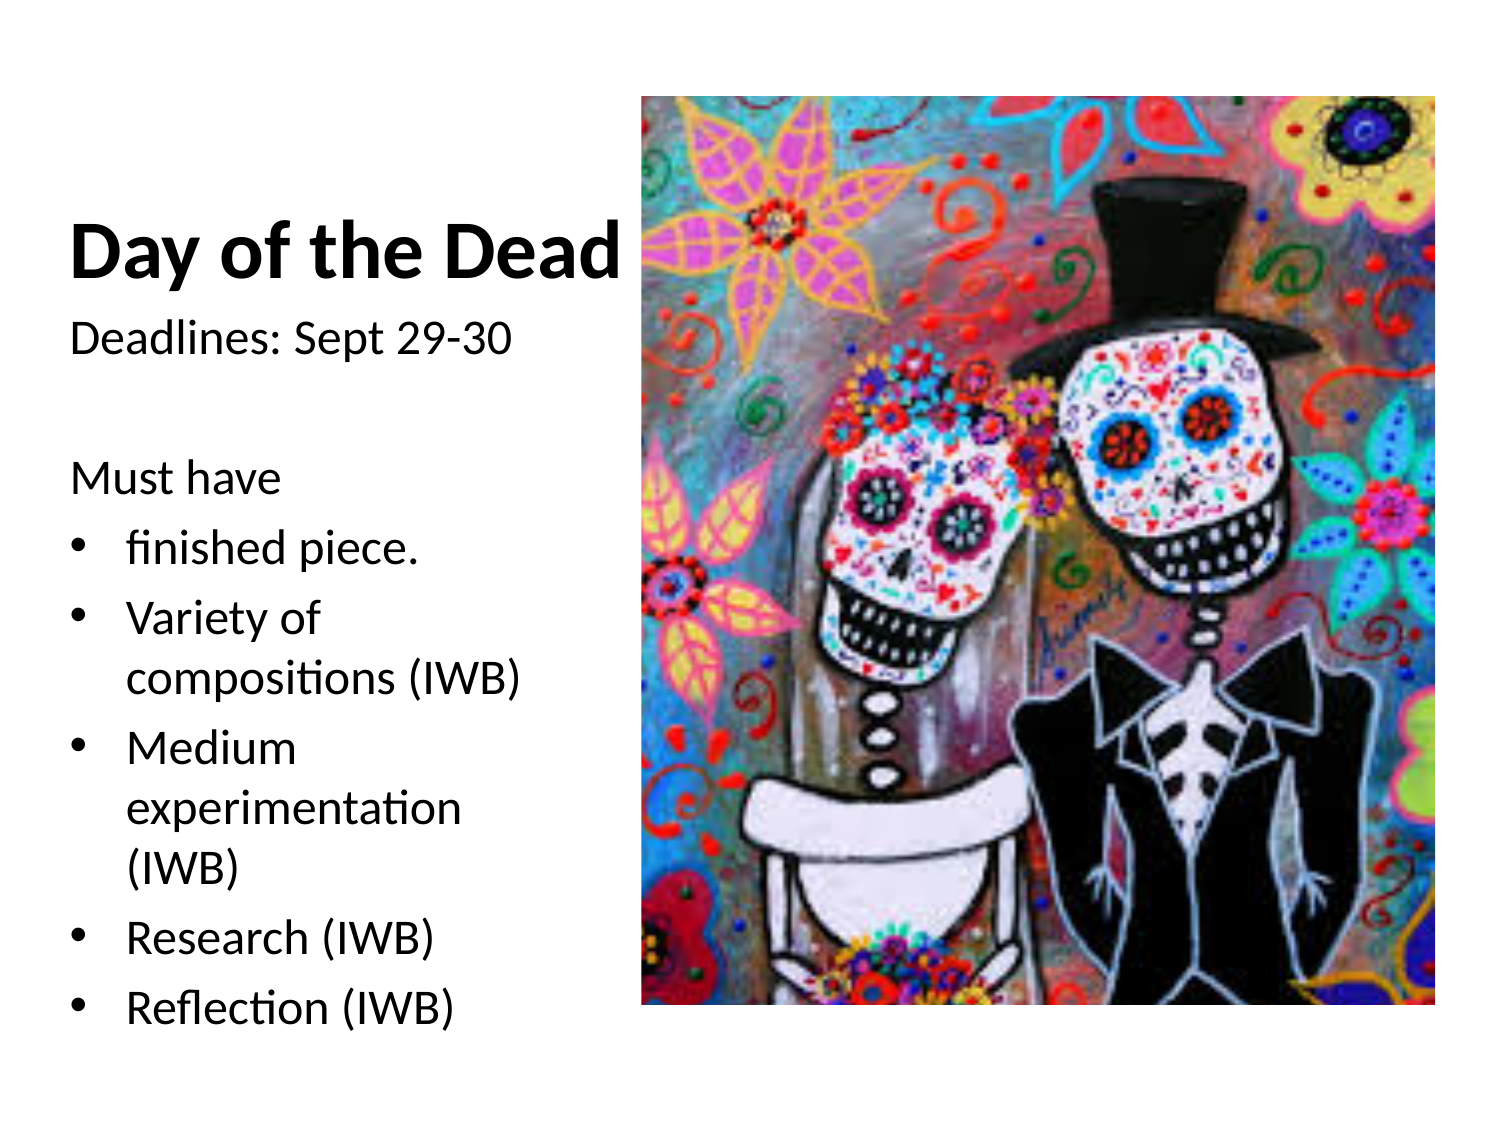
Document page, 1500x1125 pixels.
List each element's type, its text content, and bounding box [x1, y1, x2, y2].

title Day of the Dead [54, 112, 636, 303]
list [641, 95, 1436, 1006]
list Deadlines: Sept 29-30 Must have finished piece. Variety of compositions (IWB) Medium experimentation (IWB) Research (IWB) Reflection (IWB) [54, 296, 548, 1067]
